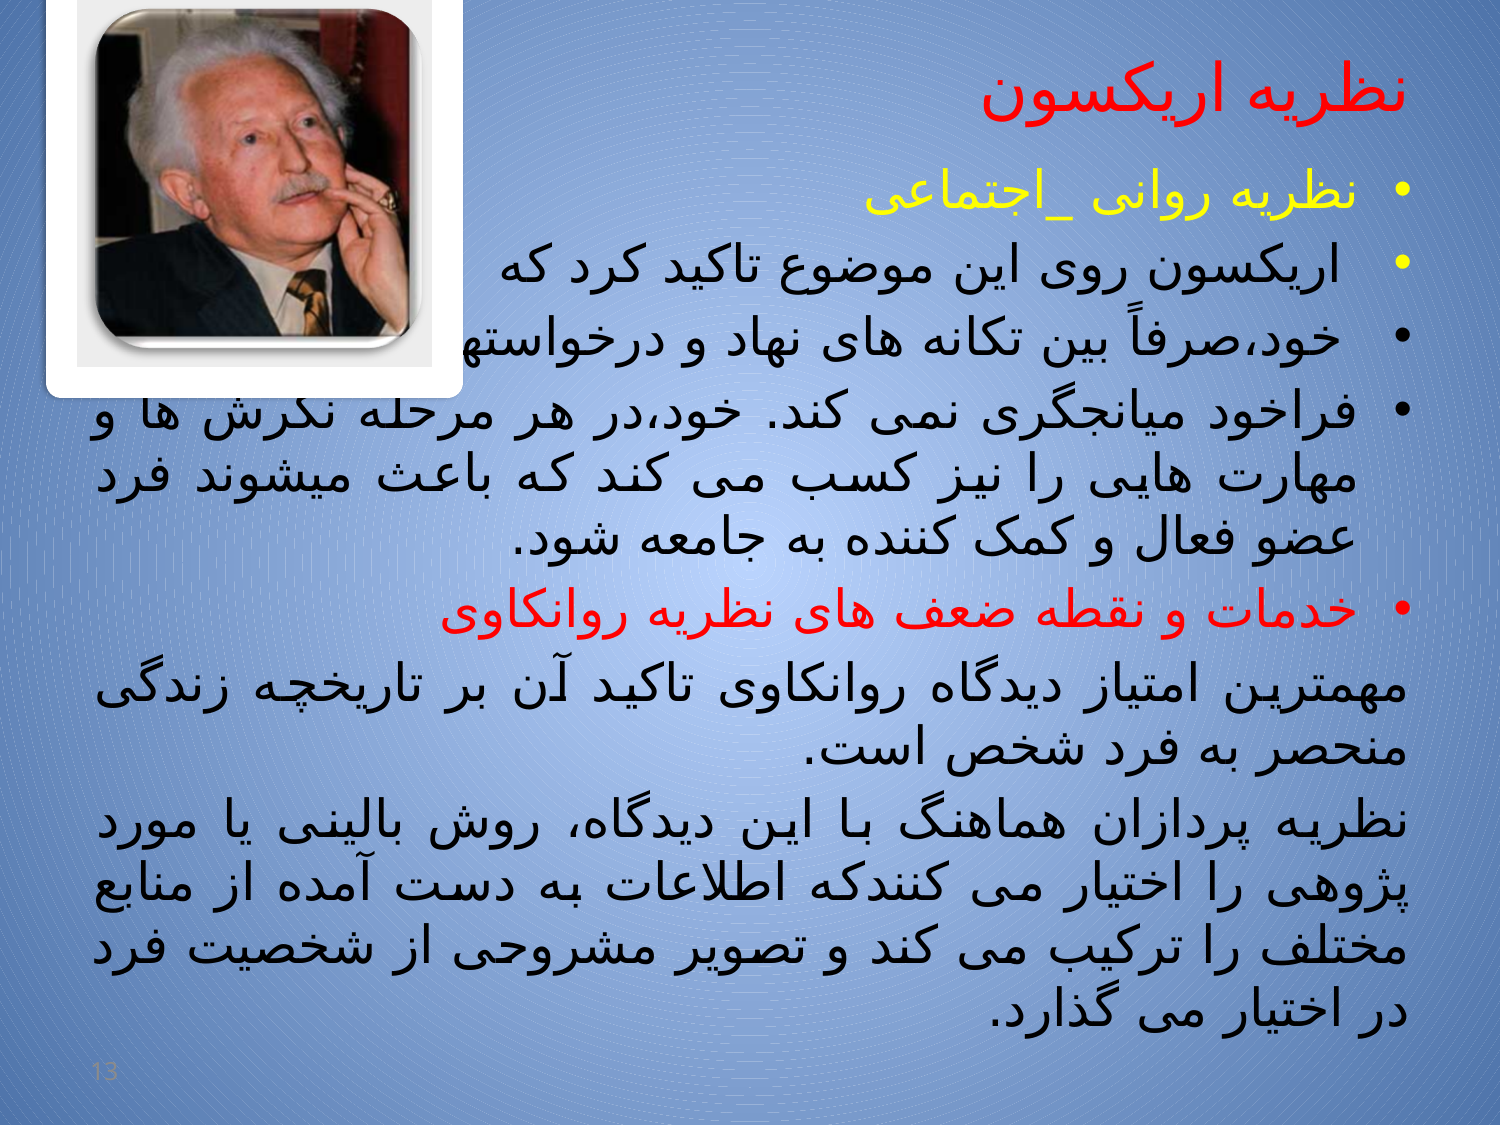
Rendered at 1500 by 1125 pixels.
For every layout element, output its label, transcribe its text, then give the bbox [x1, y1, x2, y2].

slide_number 13 [75, 1042, 425, 1103]
list نظریه روانی _اجتماعی اریکسون روی این موضوع تاکید کرد که خود،صرفاً بین تکانه های نهاد و درخواستهای فراخود میانجگری نمی کند. خود،در هر مرحله نگرش ها و مهارت هایی را نیز کسب می کند که باعث میشوند فرد عضو فعال و کمک کننده به جامعه شود. خدمات و نقطه ضعف های نظریه روانکاوی مهمترین امتیاز دیدگاه روانکاوی تاکید آن بر تاریخچه زندگی منحصر به فرد شخص است. نظریه پردازان هماهنگ با این دیدگاه، روش بالینی یا مورد پژوهی را اختیار می کنندکه اطلاعات به دست آمده از منابع مختلف را ترکیب می کند و تصویر مشروحی از شخصیت فرد در اختیار می گذارد. [75, 149, 1425, 1047]
title نظریه اریکسون [464, 45, 1425, 126]
picture [76, 0, 432, 368]
